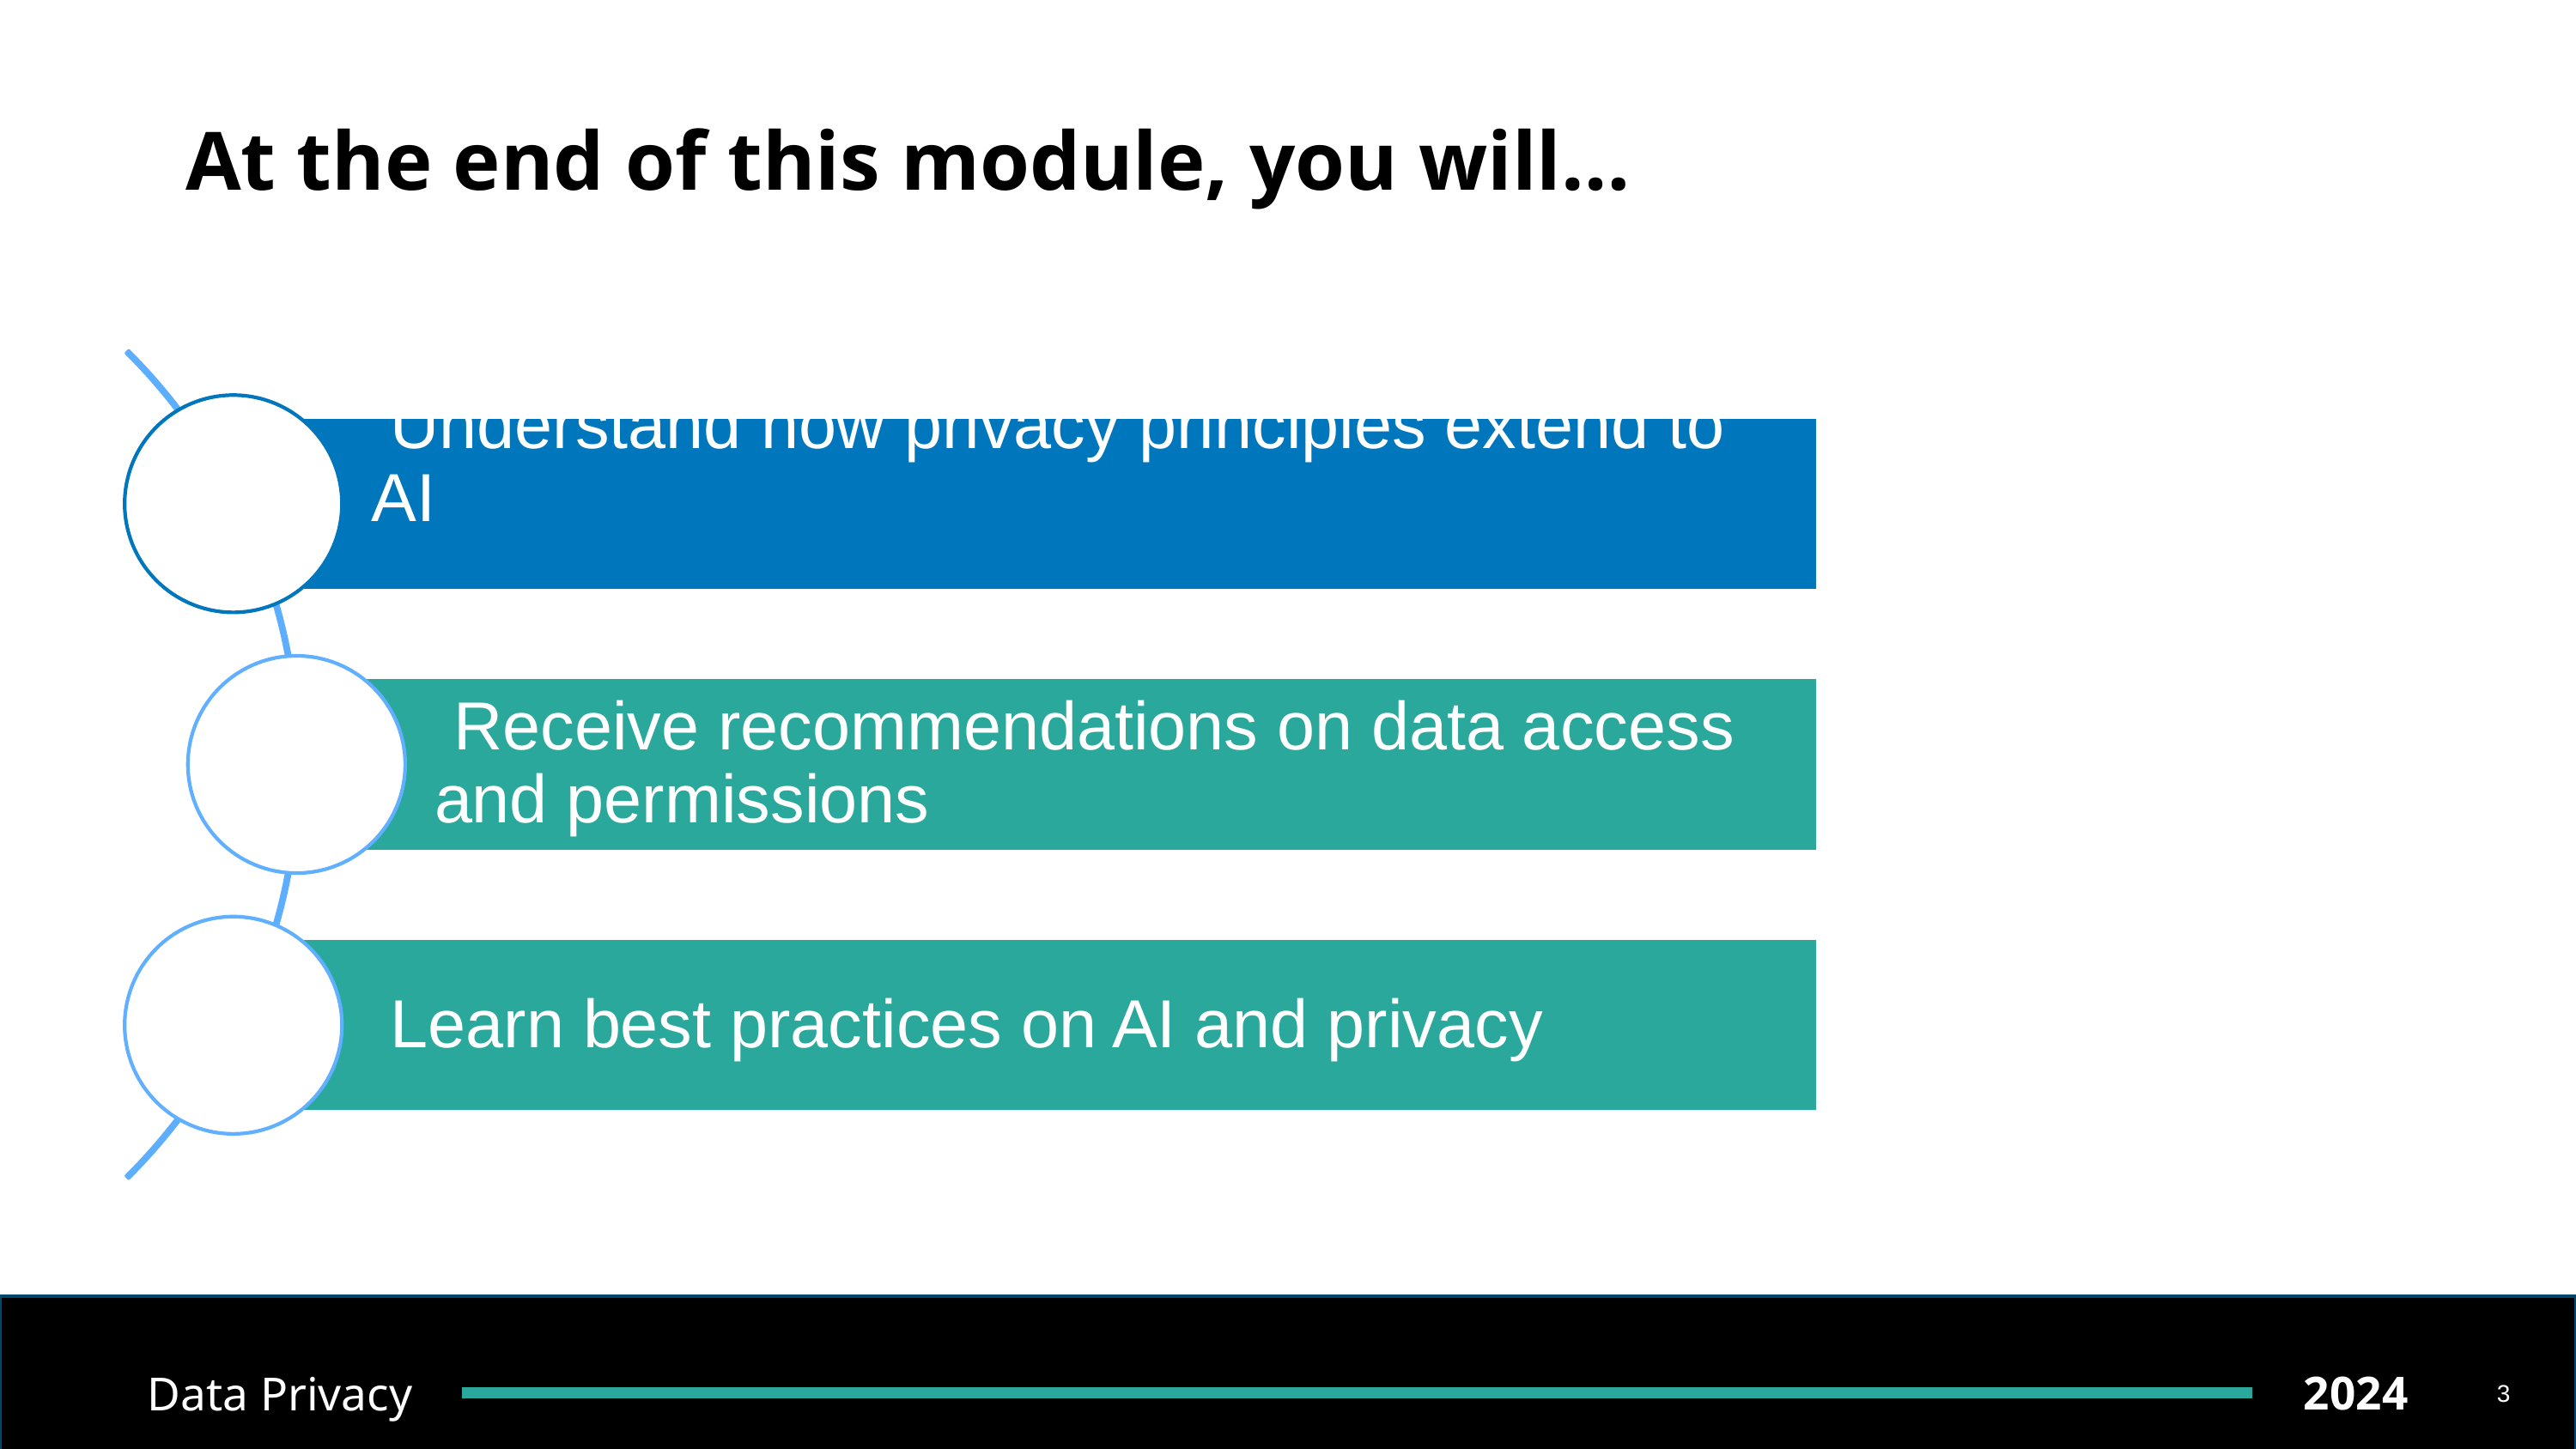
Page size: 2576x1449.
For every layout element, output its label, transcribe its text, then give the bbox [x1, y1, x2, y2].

title At the end of this module, you will… [178, 37, 2398, 279]
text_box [112, 330, 1831, 1200]
